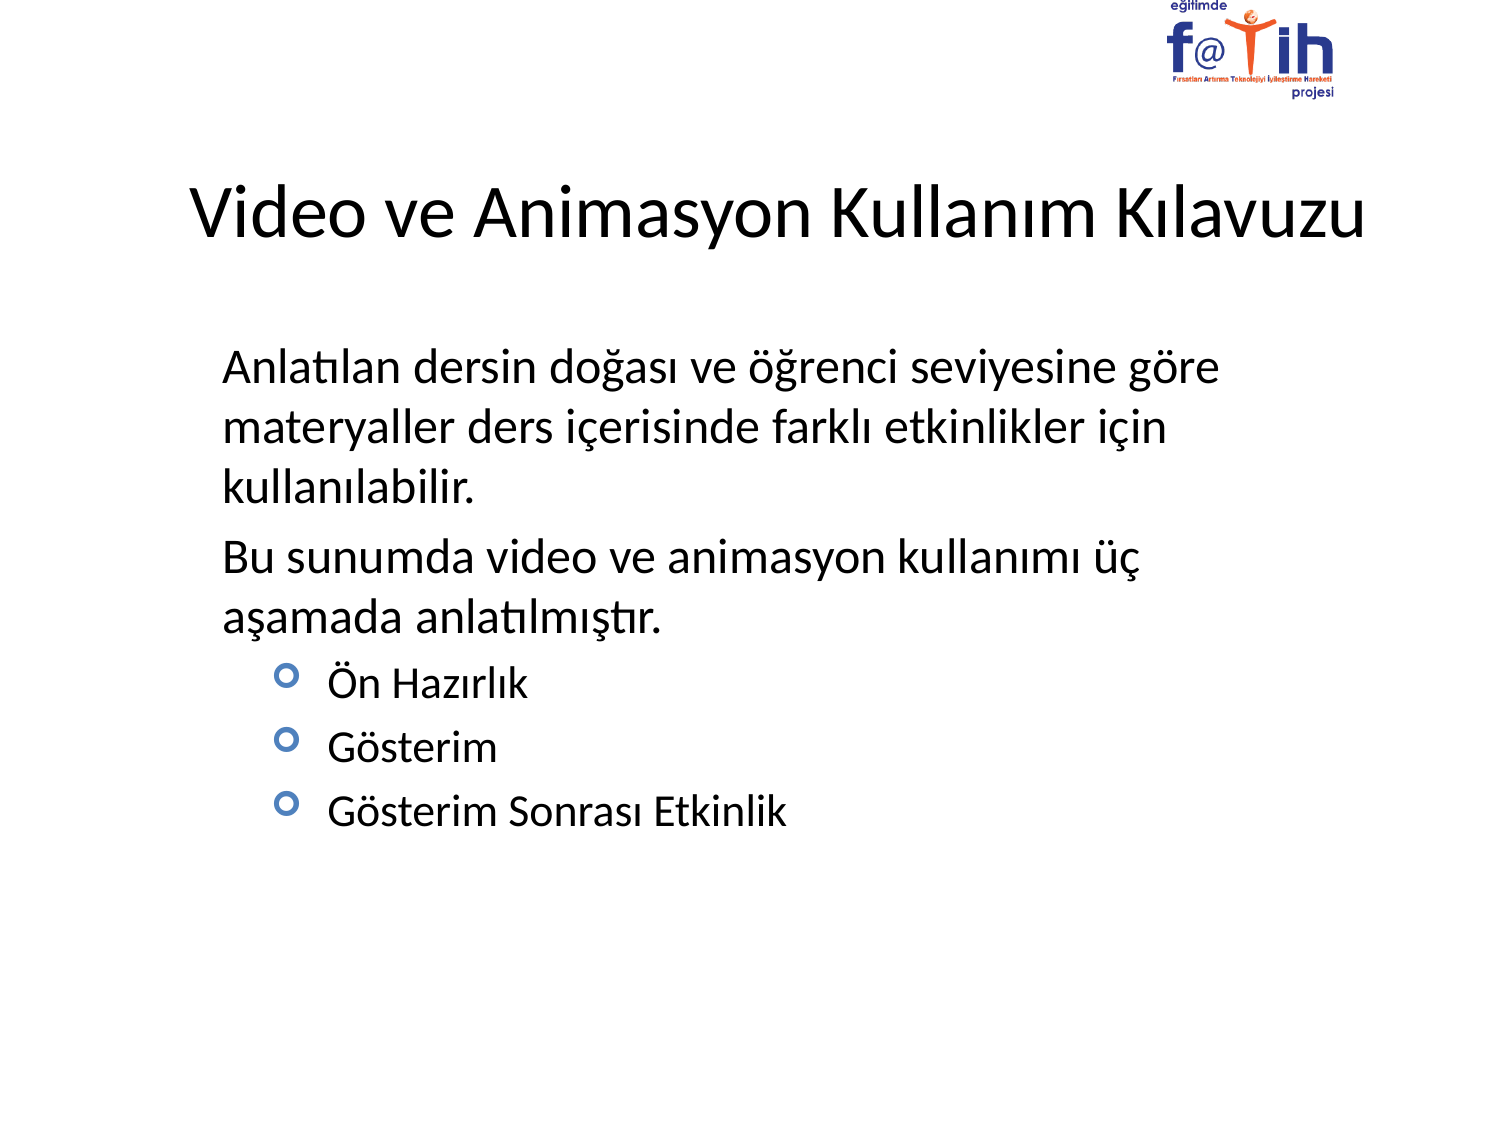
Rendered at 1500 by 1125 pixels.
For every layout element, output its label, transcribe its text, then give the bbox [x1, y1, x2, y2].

title Video ve Animasyon Kullanım Kılavuzu [171, 113, 1388, 302]
text_box Anlatılan dersin doğası ve öğrenci seviyesine göre materyaller ders içerisinde farklı etkinlikler için kullanılabilir. Bu sunumda video ve animasyon kullanımı üç aşamada anlatılmıştır. Ön Hazırlık Gösterim Gösterim Sonrası Etkinlik [207, 326, 1319, 1012]
picture [1162, 0, 1338, 101]
